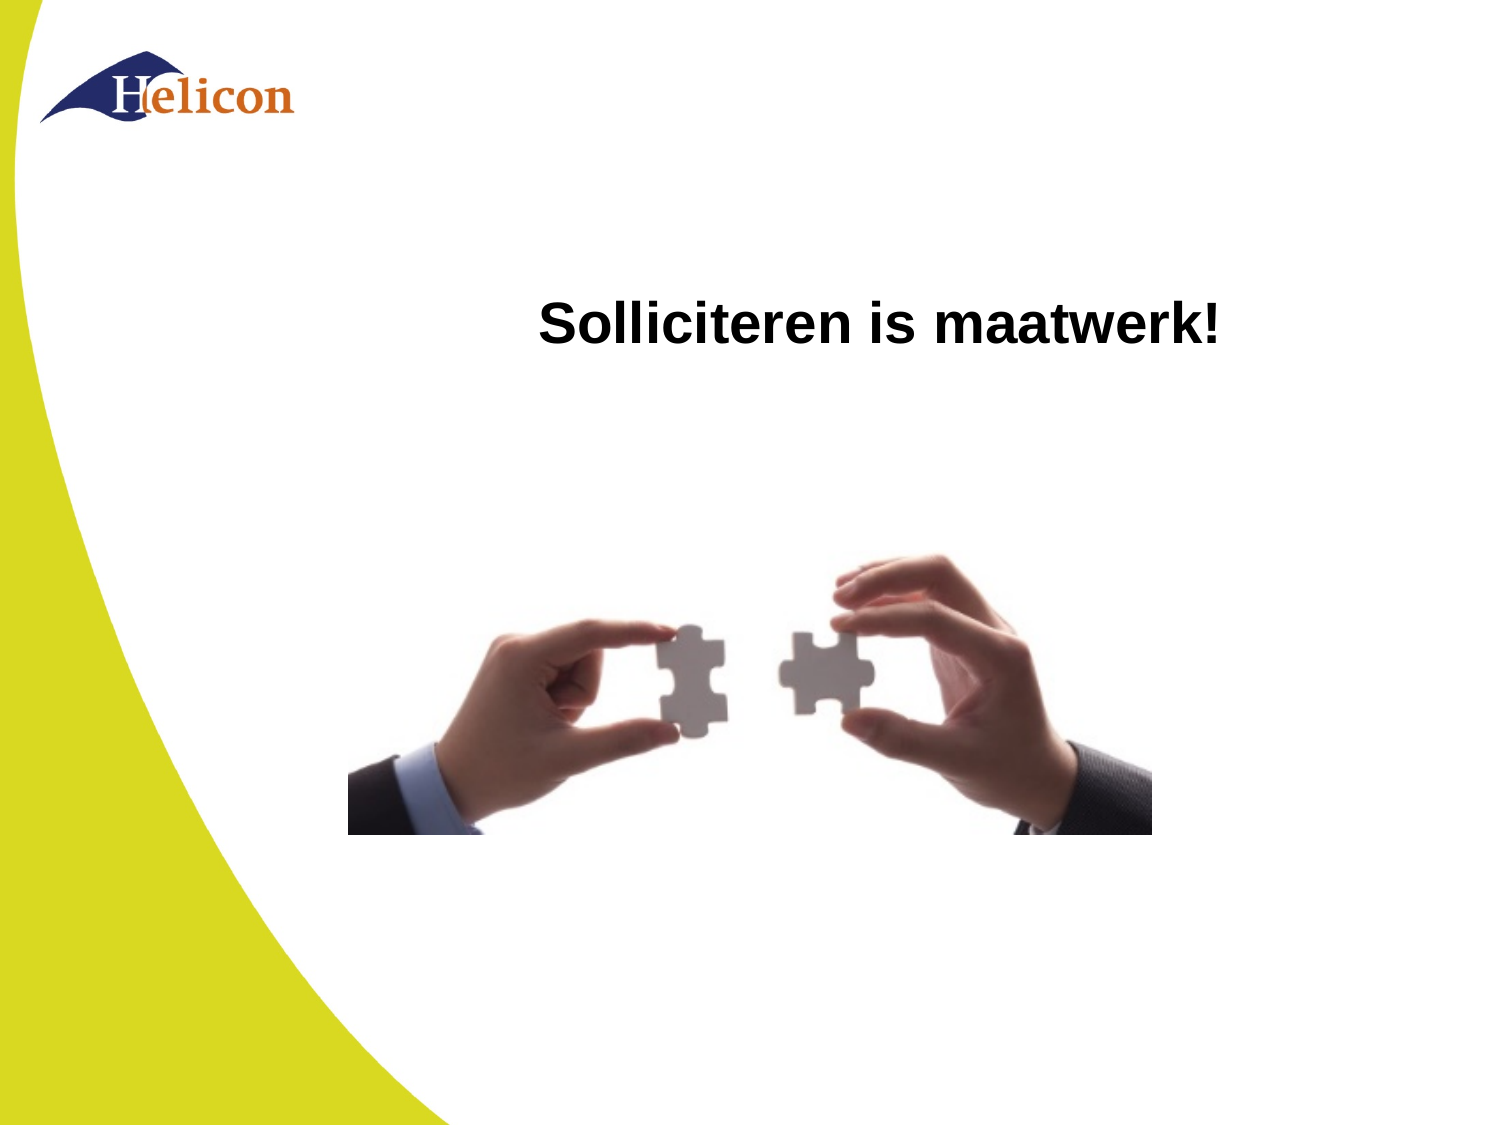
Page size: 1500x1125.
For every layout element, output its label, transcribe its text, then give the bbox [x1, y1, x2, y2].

list Solliciteren is maatwerk! [336, 196, 1425, 1005]
picture [0, 0, 1500, 1125]
